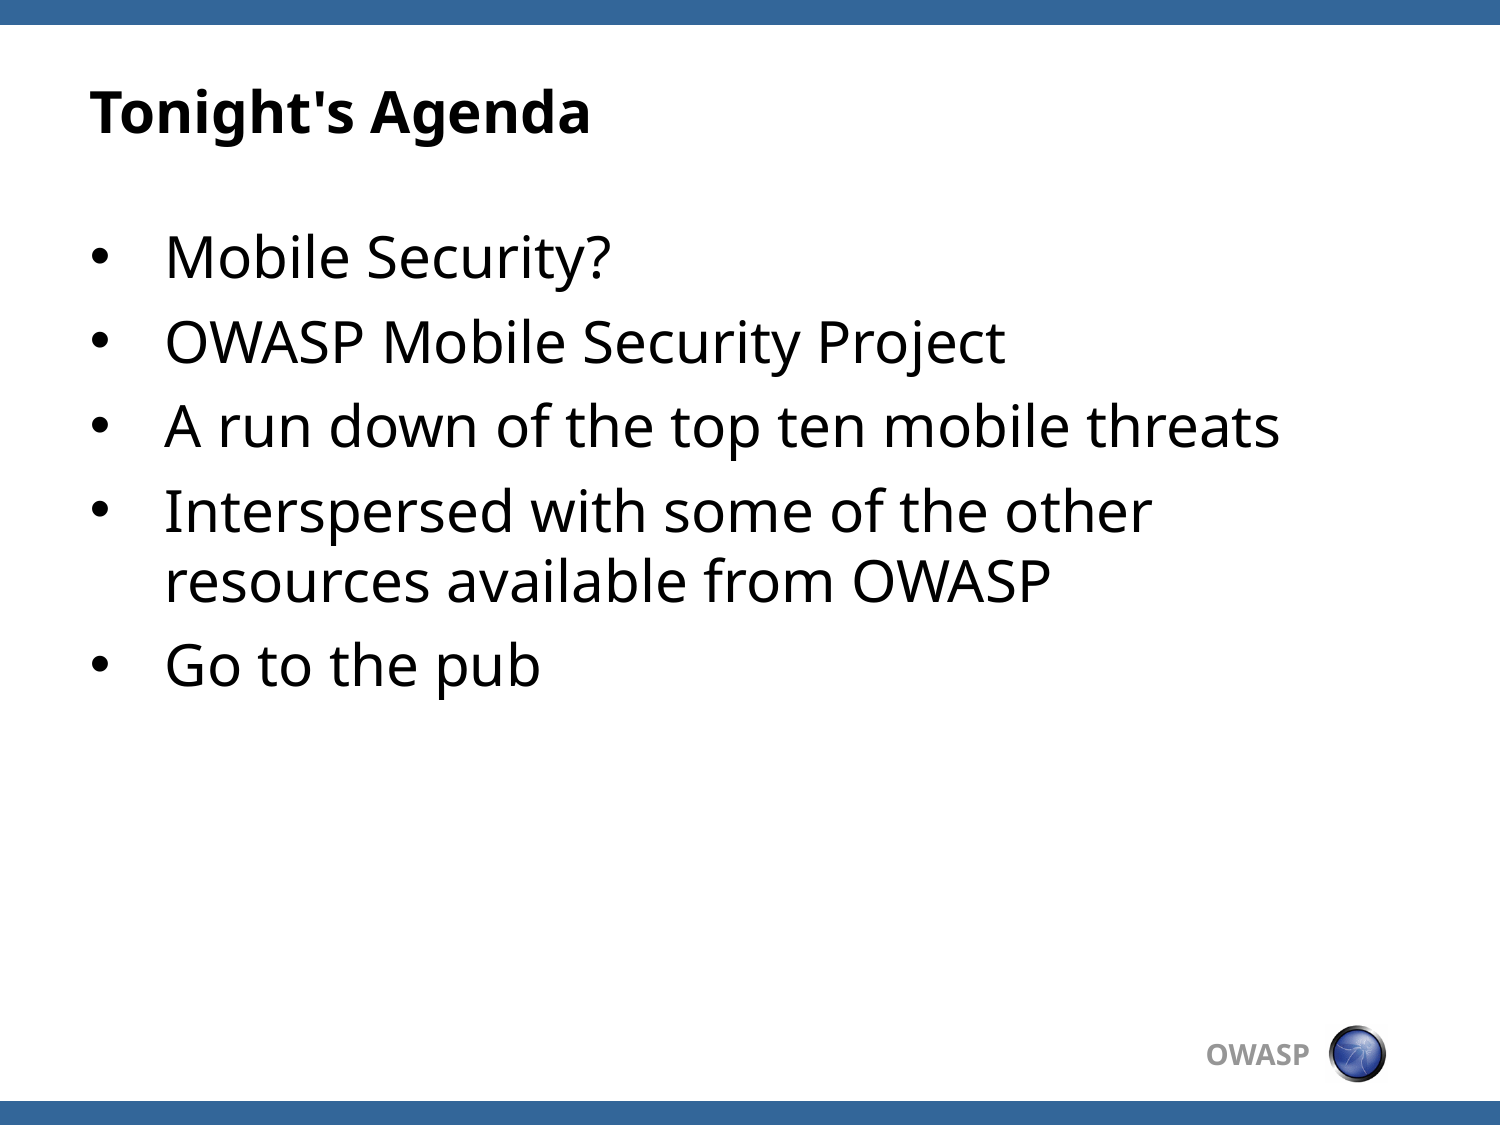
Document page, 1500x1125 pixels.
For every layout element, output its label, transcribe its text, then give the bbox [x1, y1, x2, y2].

picture [1325, 1024, 1388, 1083]
list Mobile Security? OWASP Mobile Security Project A run down of the top ten mobile threats Interspersed with some of the other resources available from OWASP Go to the pub [75, 212, 1425, 1005]
title Tonight's Agenda [75, 32, 1425, 188]
